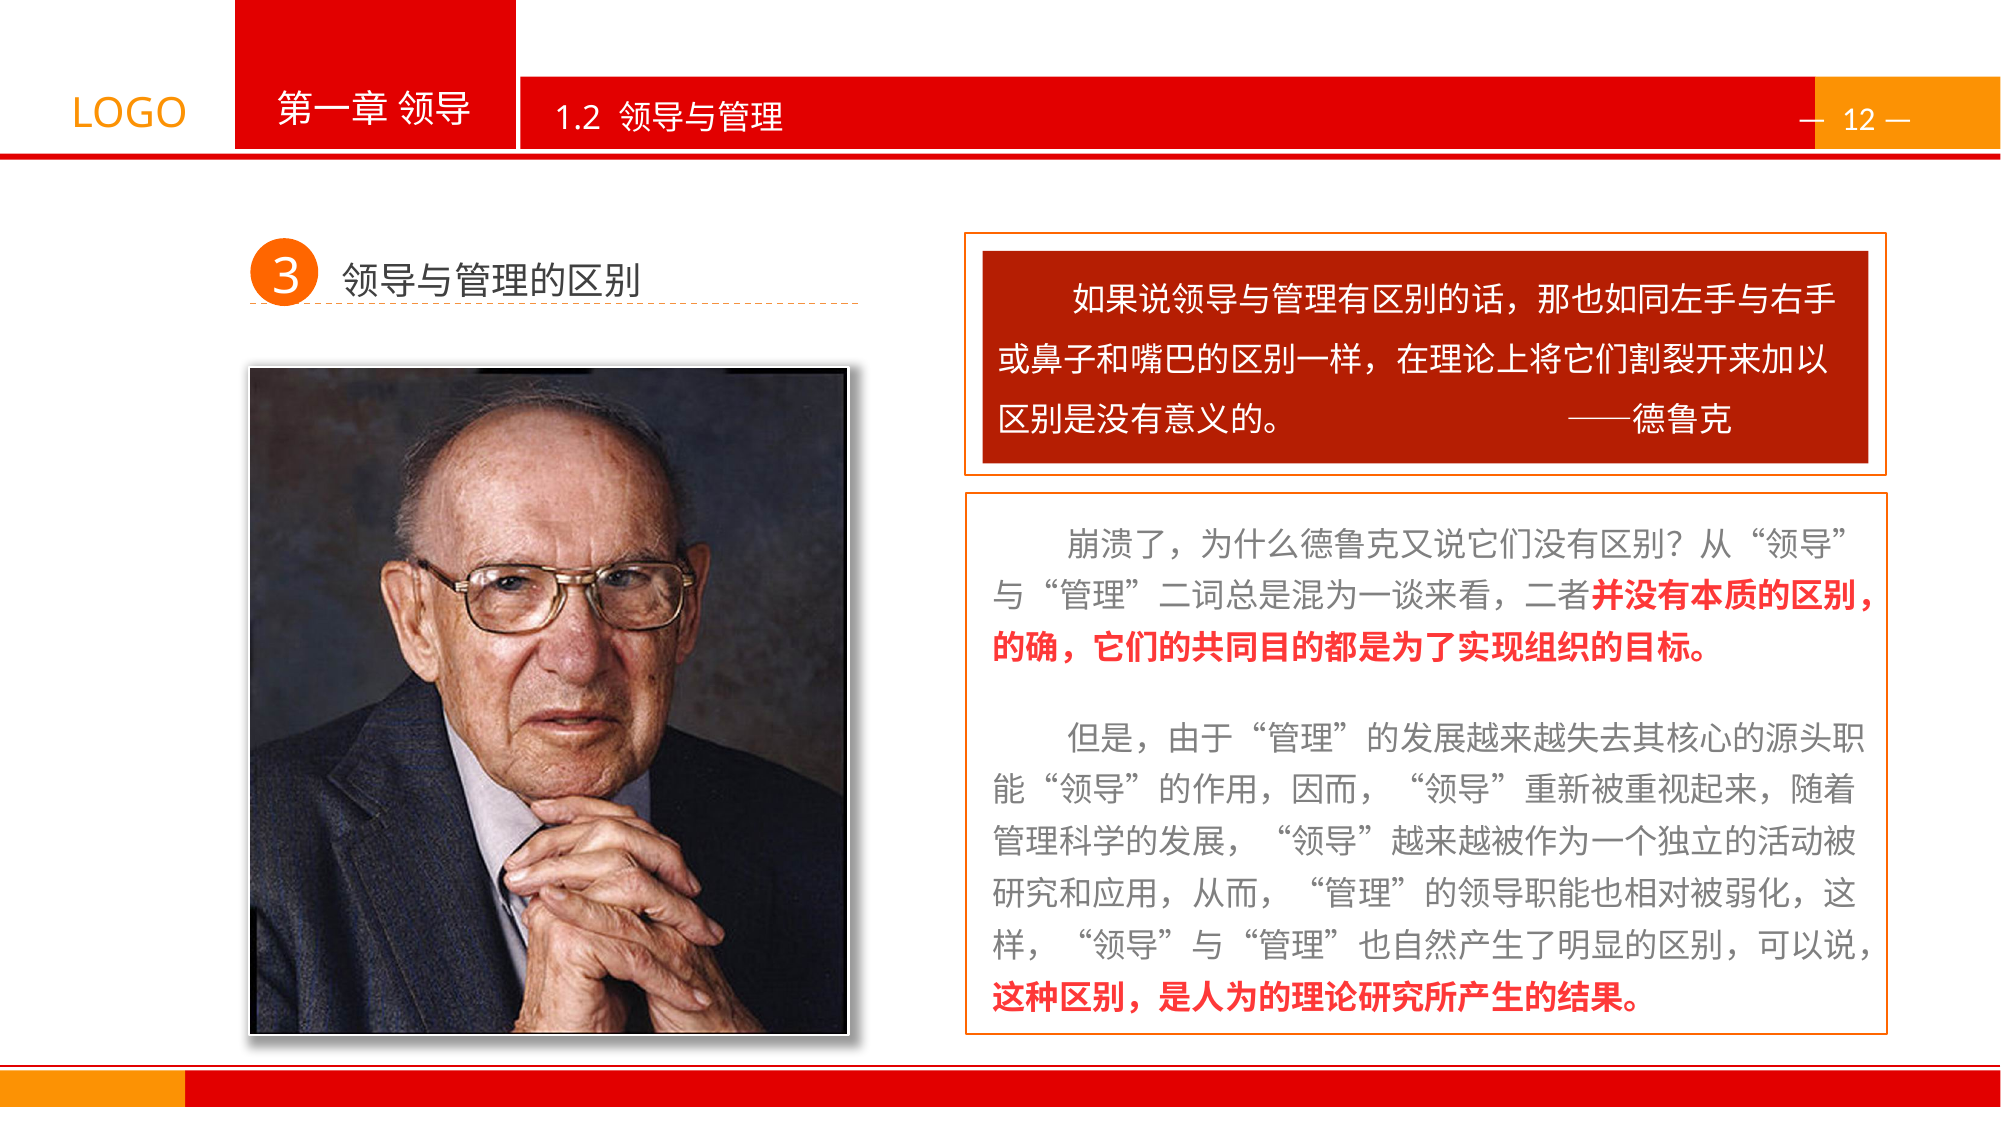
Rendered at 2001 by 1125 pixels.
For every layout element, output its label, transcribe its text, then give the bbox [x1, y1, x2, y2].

text_box 领导与管理的区别 [326, 227, 785, 302]
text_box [250, 235, 319, 312]
text_box 如果说领导与管理有区别的话，那也如同左手与右手或鼻子和嘴巴的区别一样，在理论上将它们割裂开来加以区别是没有意义的。 ——德鲁克 [982, 250, 1869, 464]
text_box [963, 231, 1888, 477]
text_box [963, 491, 1889, 1036]
picture [250, 367, 848, 1035]
